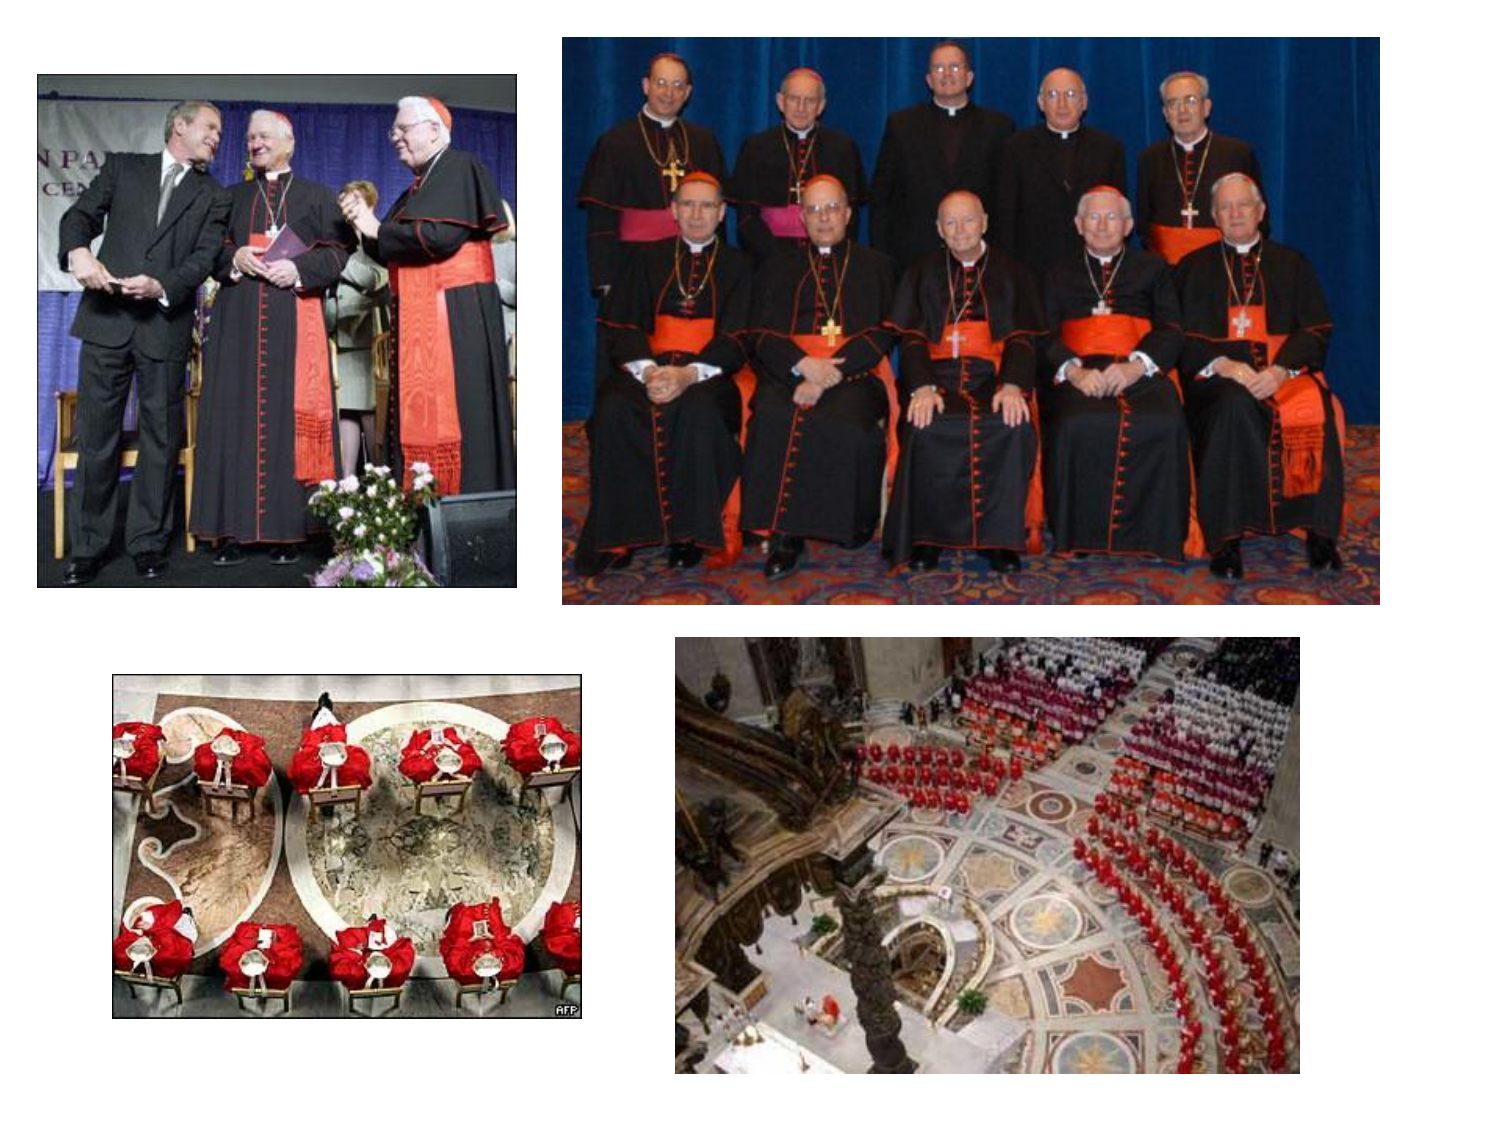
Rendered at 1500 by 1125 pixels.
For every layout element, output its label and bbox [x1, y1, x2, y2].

picture [37, 74, 517, 588]
picture [674, 637, 1301, 1074]
picture [112, 674, 582, 1019]
picture [562, 37, 1380, 605]
